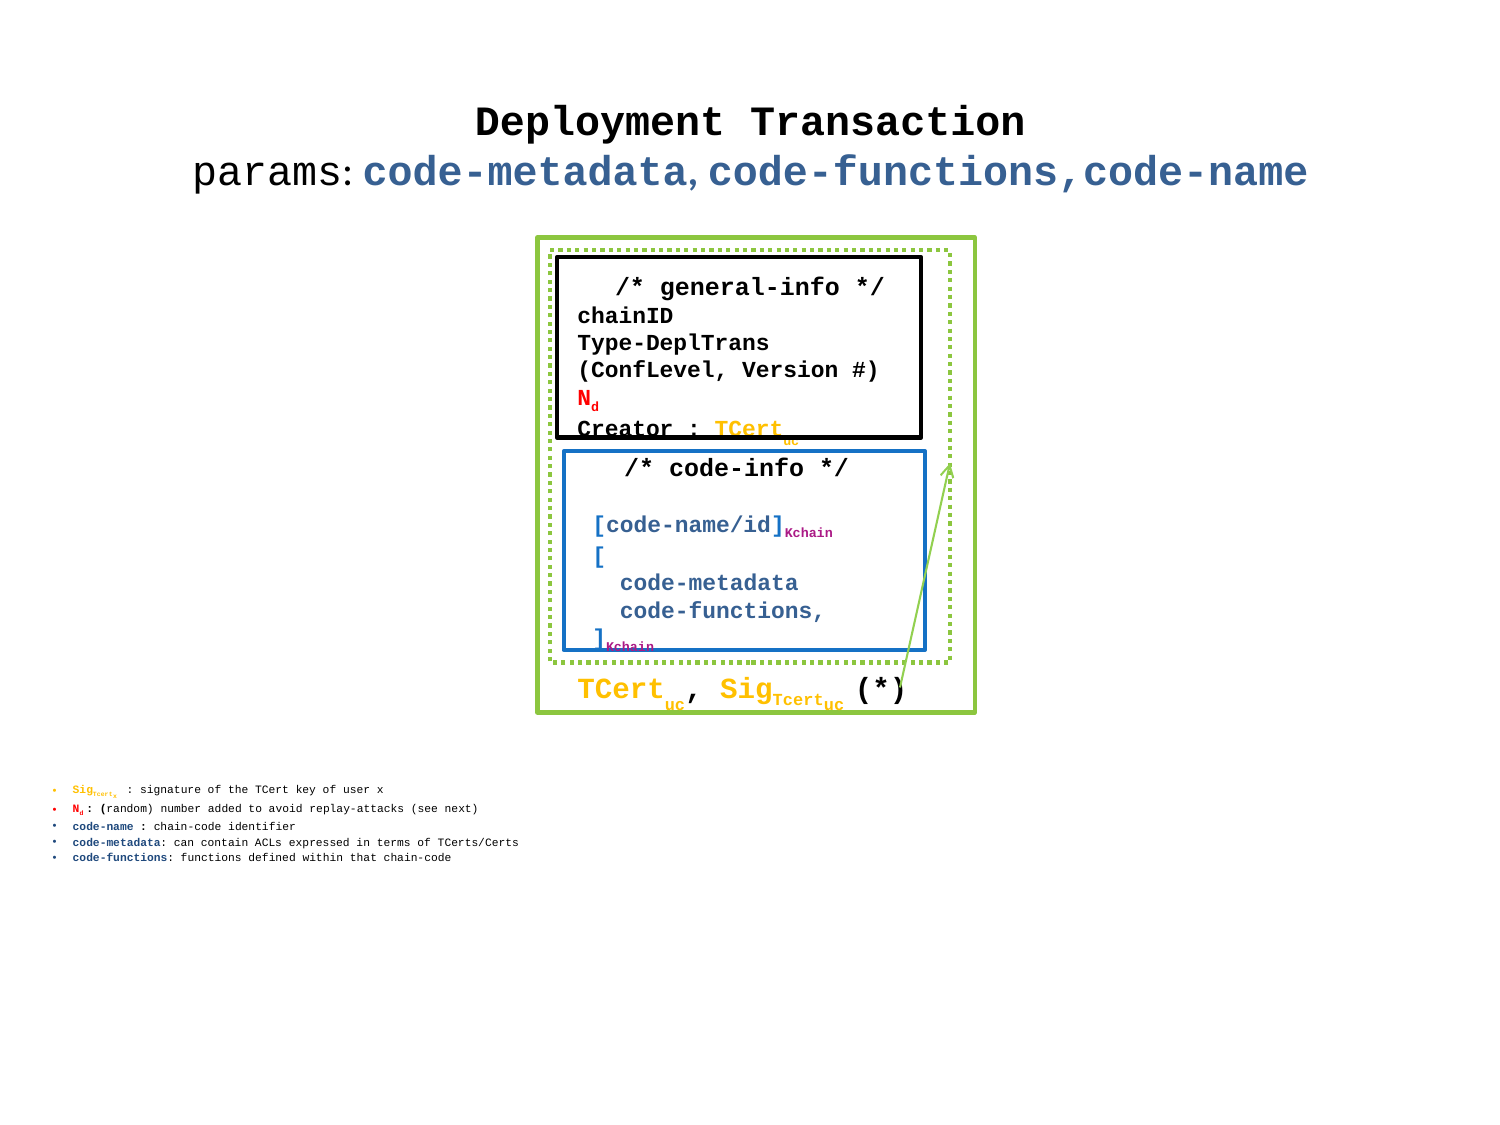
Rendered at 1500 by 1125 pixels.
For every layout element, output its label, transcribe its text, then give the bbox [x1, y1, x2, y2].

text_box [537, 237, 975, 713]
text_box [549, 444, 926, 676]
list SigTcertx : signature of the TCert key of user x Nd : (random) number added to avoid replay-attacks (see next) code-name : chain-code identifier code-metadata: can contain ACLs expressed in terms of TCerts/Certs code-functions: functions defined within that chain-code [37, 774, 1463, 875]
text_box TCertuc, SigTcertuc (*) [562, 683, 950, 721]
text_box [899, 463, 951, 688]
title Deployment Transaction params: code-metadata, code-functions,code-name [75, 50, 1425, 238]
